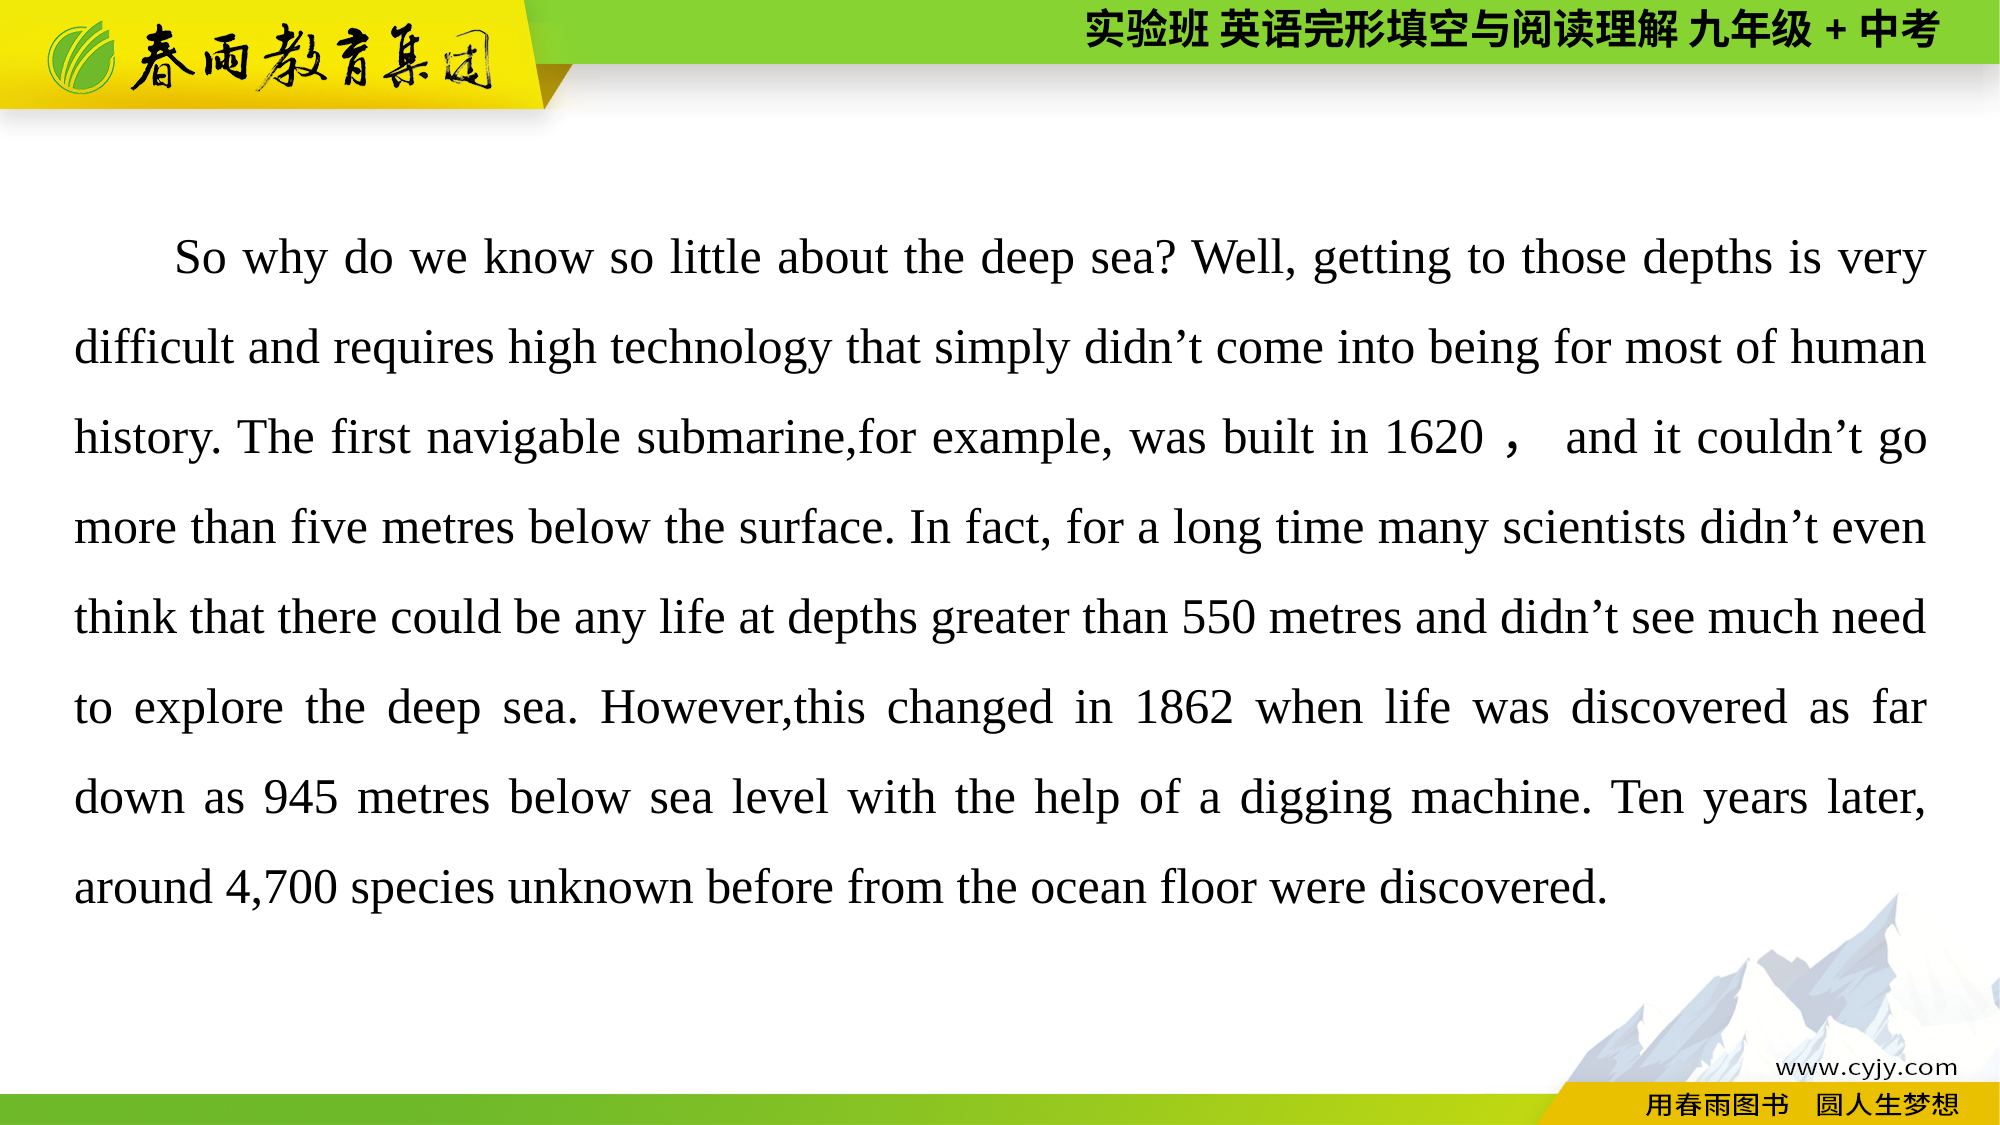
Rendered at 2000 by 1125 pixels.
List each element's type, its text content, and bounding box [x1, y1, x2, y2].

picture [0, 0, 2000, 1125]
list So why do we know so little about the deep sea? Well, getting to those depths is very difficult and requires high technology that simply didn’t come into being for most of human history. The first navigable submarine,for example, was built in 1620，and it couldn’t go more than five metres below the surface. In fact, for a long time many scientists didn’t even think that there could be any life at depths greater than 550 metres and didn’t see much need to explore the deep sea. However,this changed in 1862 when life was discovered as far down as 945 metres below sea level with the help of a digging machine. Ten years later, around 4,700 species unknown before from the ocean floor were discovered. [59, 186, 1944, 929]
